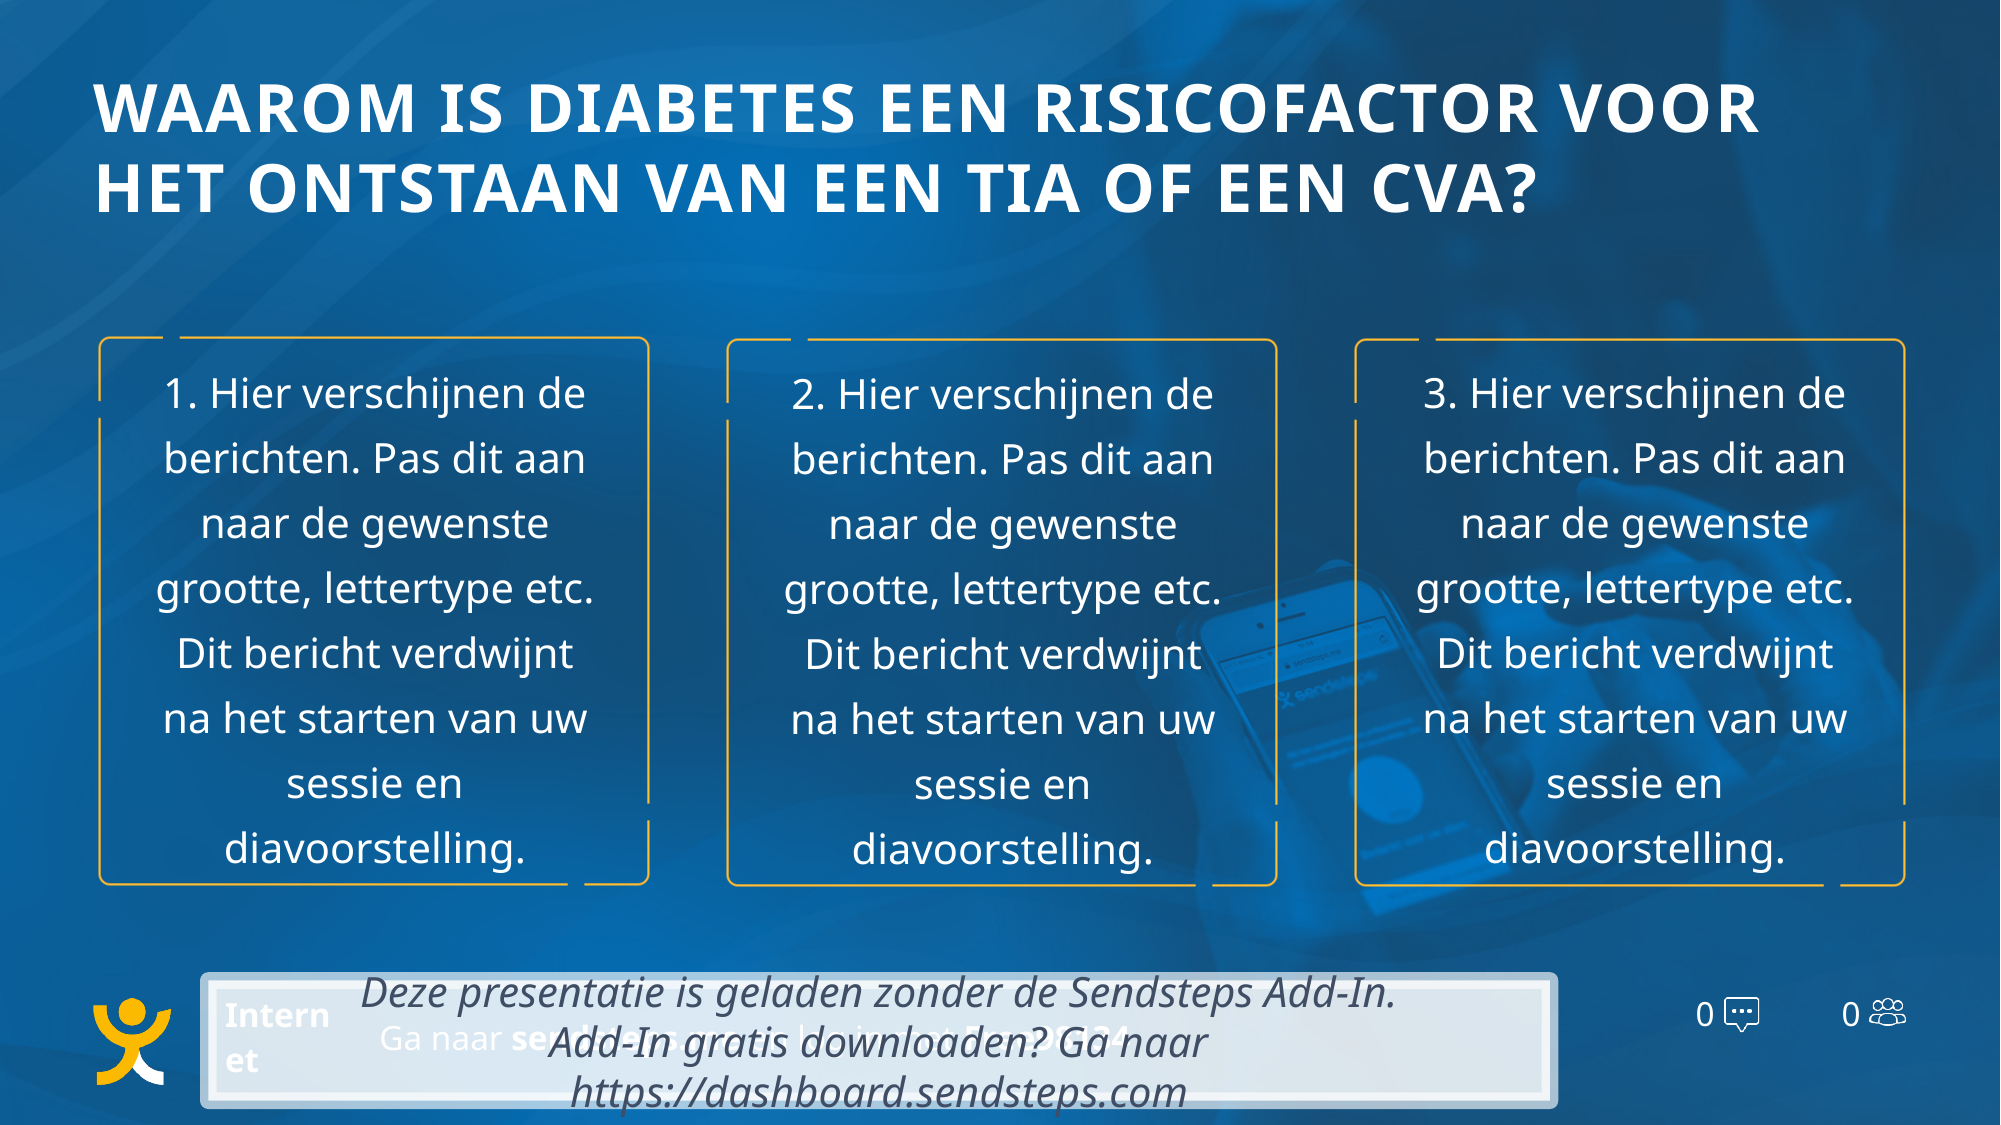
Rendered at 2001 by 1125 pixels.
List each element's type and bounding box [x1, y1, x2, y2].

picture [0, 0, 2000, 1125]
text_box [1621, 989, 1761, 1036]
text_box [1767, 989, 1907, 1036]
